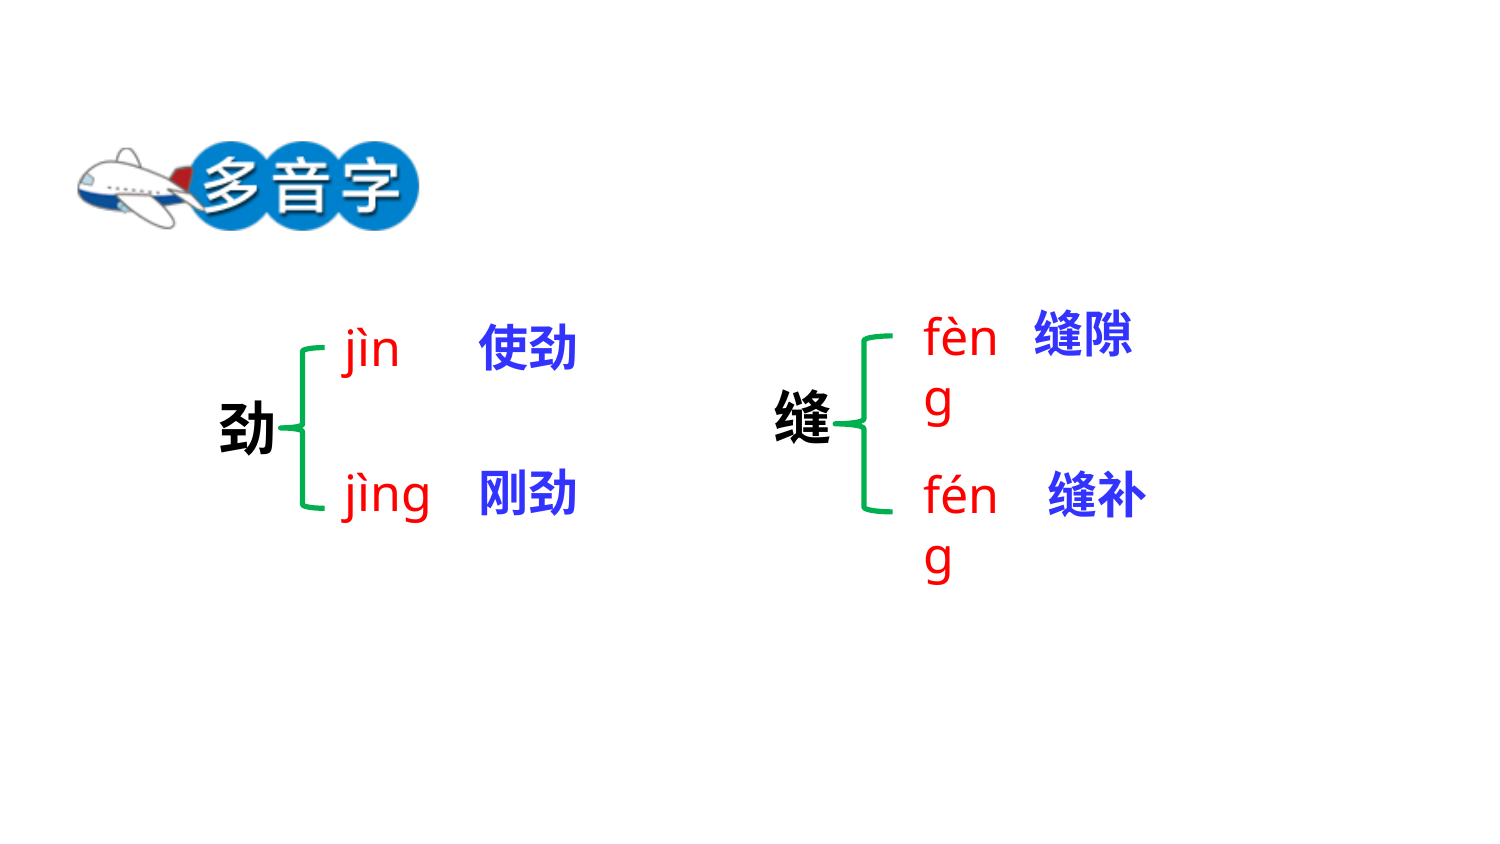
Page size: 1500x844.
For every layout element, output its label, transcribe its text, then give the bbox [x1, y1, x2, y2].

text_box [301, 470, 325, 510]
text_box 缝 [759, 373, 863, 459]
text_box jìn [329, 309, 464, 385]
text_box 刚劲 [463, 454, 715, 529]
text_box 使劲 [464, 309, 609, 385]
picture [43, 108, 451, 263]
text_box [301, 346, 325, 385]
text_box 缝隙 [1018, 294, 1212, 370]
text_box [834, 335, 893, 513]
text_box jìng [329, 454, 463, 529]
text_box 缝补 [1032, 456, 1226, 532]
text_box féng [908, 456, 1033, 592]
text_box fèng [908, 297, 1033, 433]
text_box 劲 [203, 385, 325, 470]
